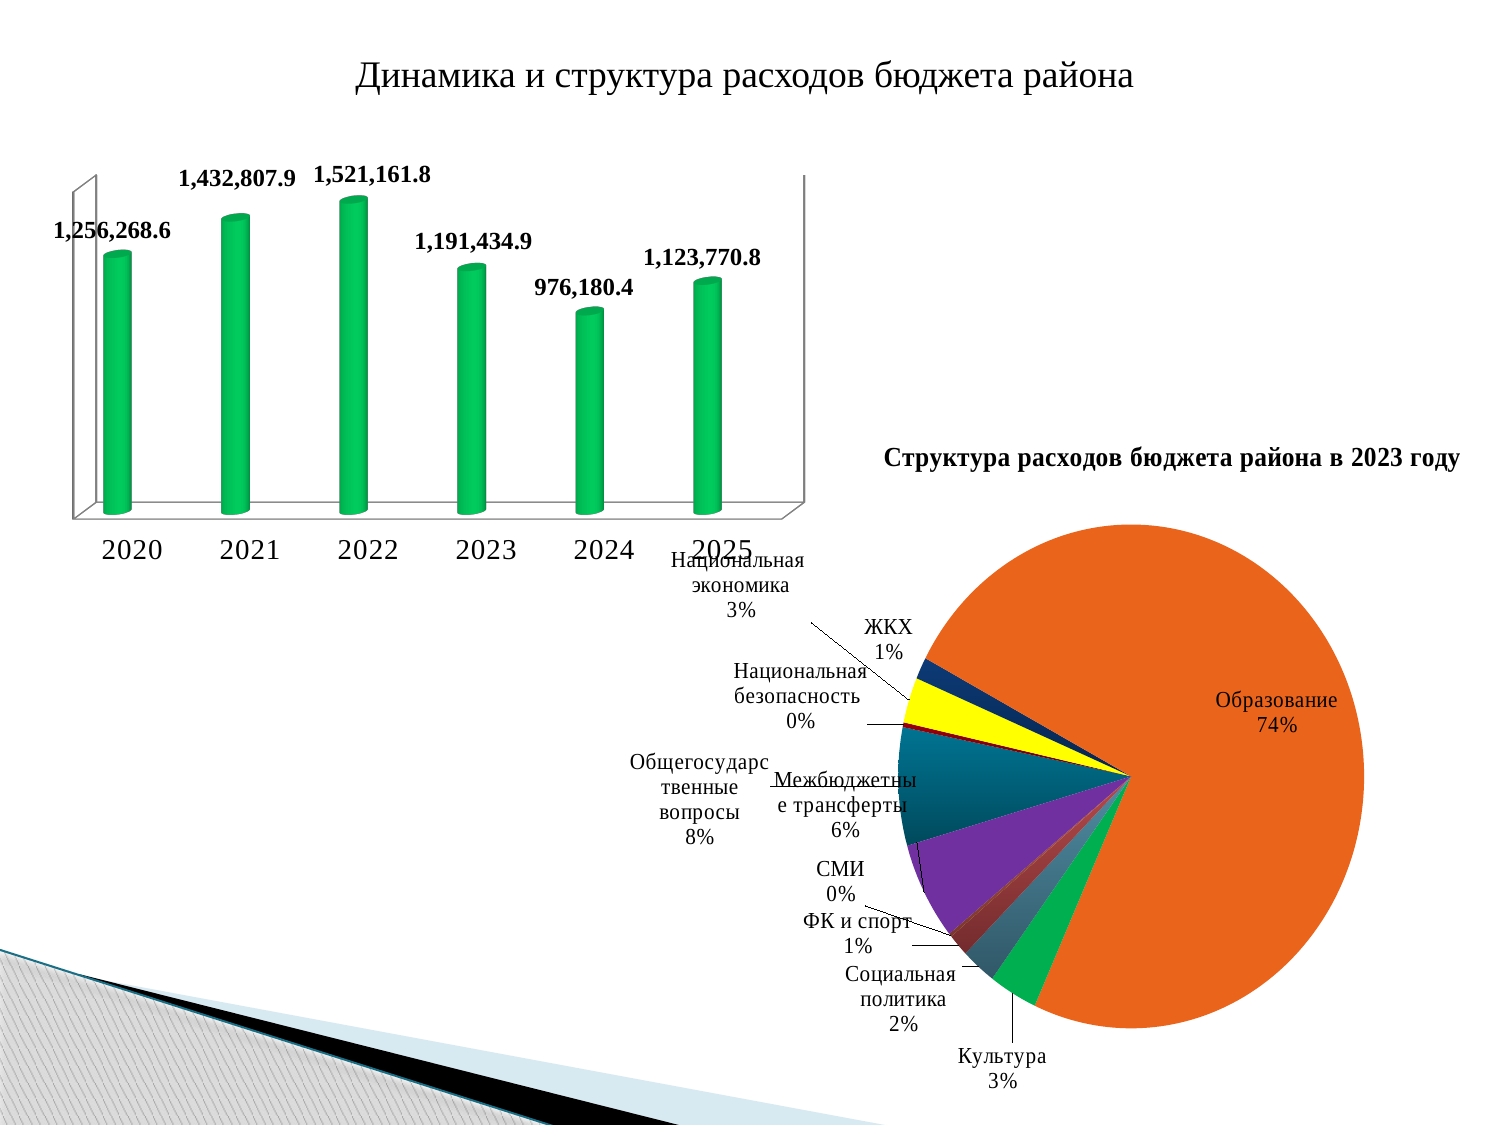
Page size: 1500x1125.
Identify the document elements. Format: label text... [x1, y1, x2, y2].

chart [52, 160, 1483, 1095]
text_box Динамика и структура расходов бюджета района [123, 42, 1376, 103]
